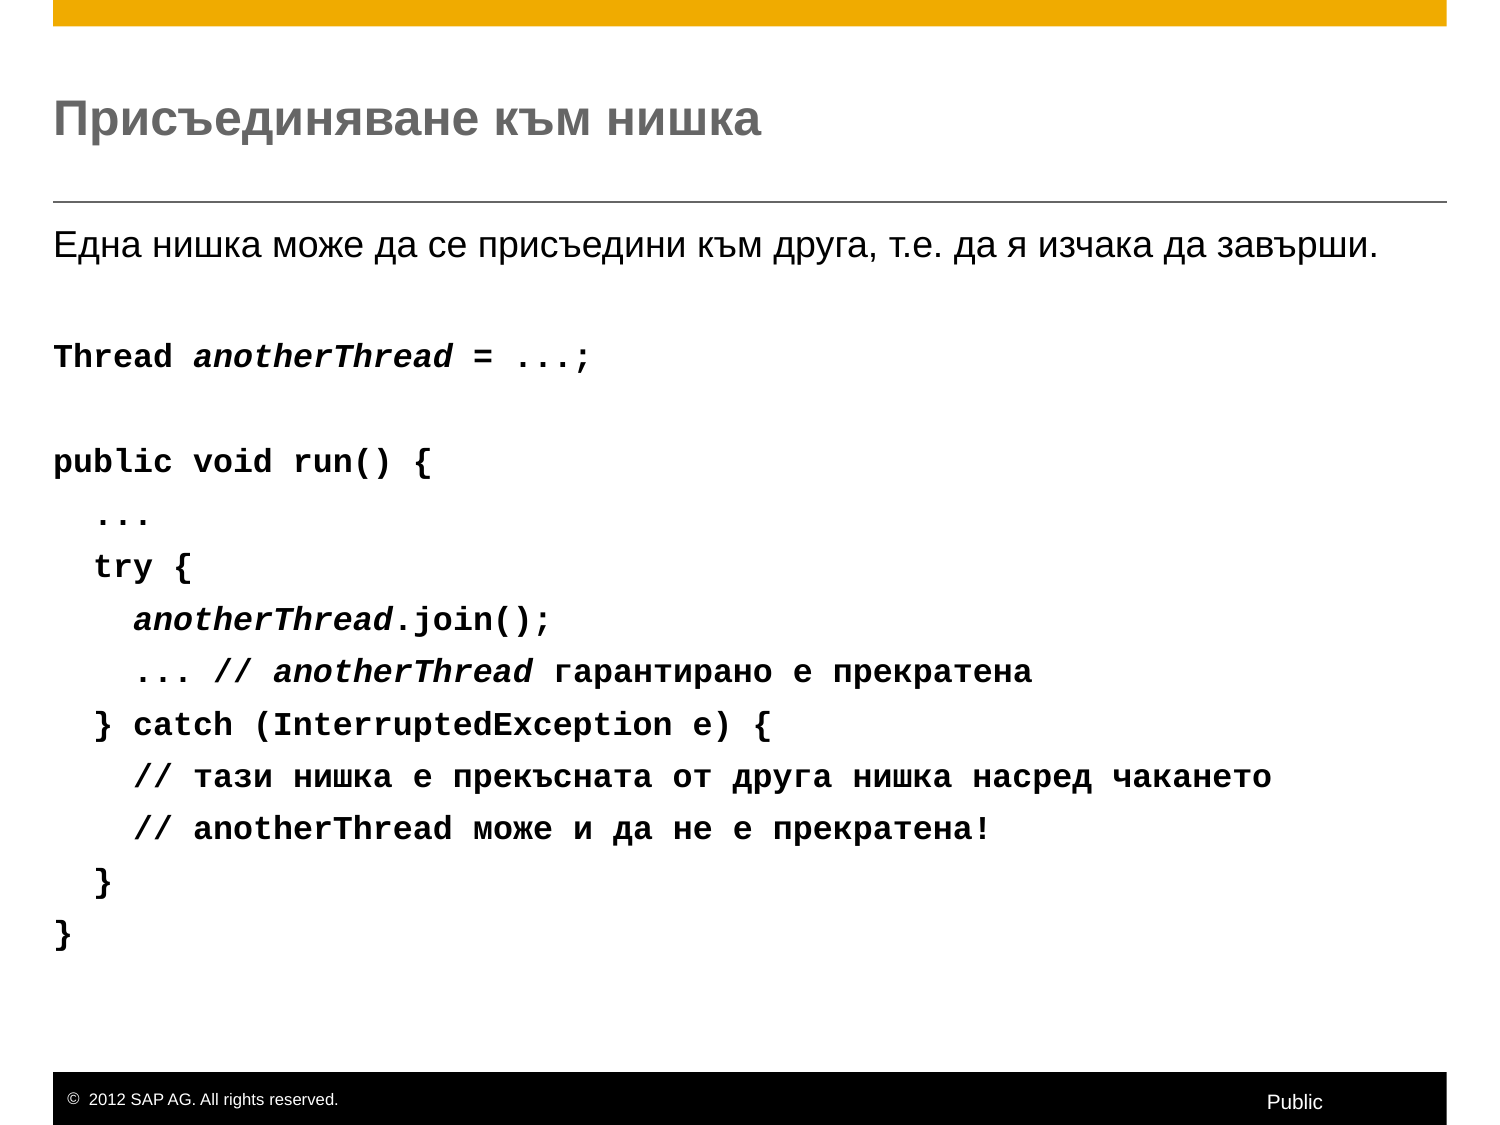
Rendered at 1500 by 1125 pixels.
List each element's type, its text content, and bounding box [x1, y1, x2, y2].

list Една нишка може да се присъедини към друга, т.е. да я изчака да завърши. Thread anotherThread = ...; public void run() { ... try { anotherThread.join(); ... // anotherThread гарантирано е прекратена } catch (InterruptedException e) { // тази нишка е прекъсната от друга нишка насред чакането // anotherThread може и да не е прекратена! } } [53, 219, 1447, 1025]
title Присъединяване към нишка [53, 53, 1447, 178]
